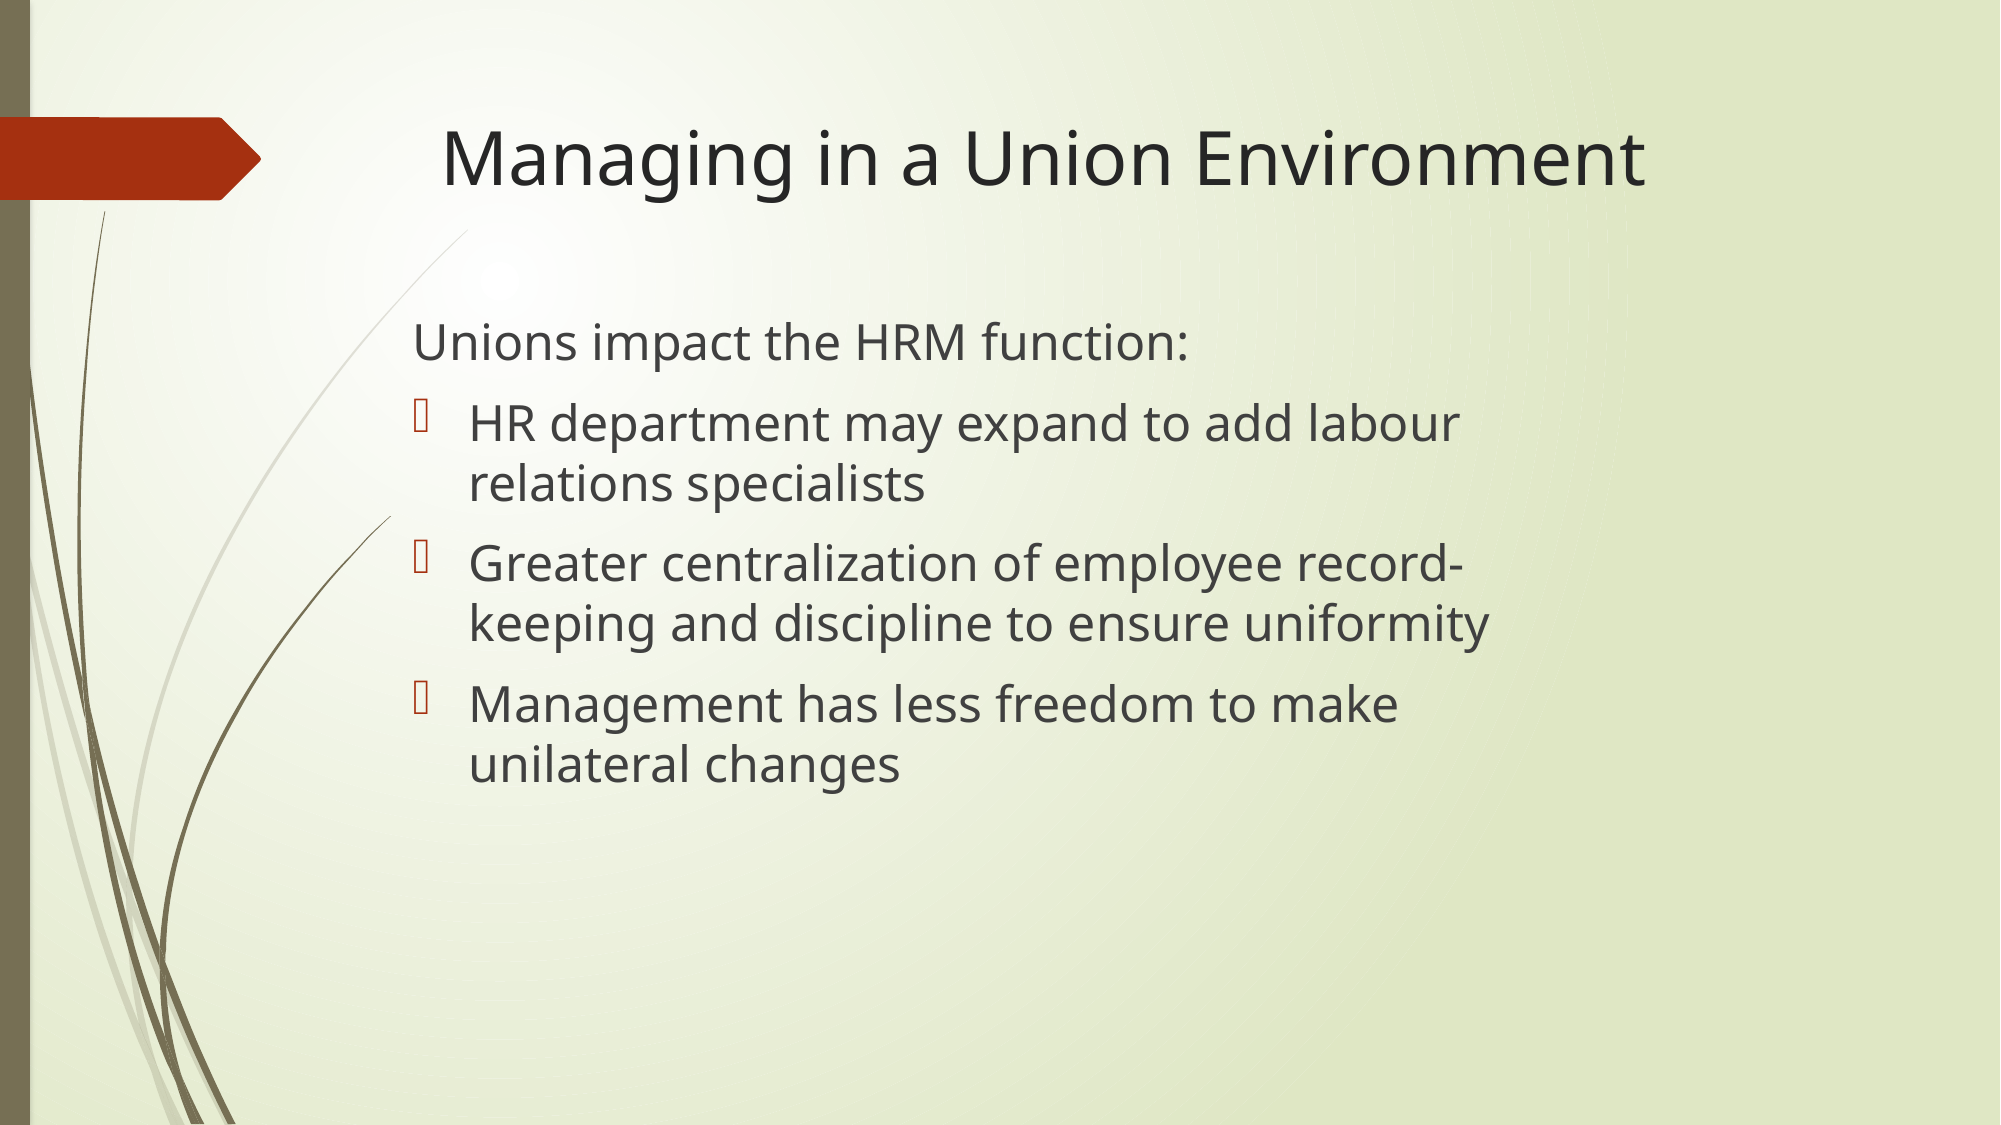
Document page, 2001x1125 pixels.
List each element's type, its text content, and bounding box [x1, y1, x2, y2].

list Unions impact the HRM function: HR department may expand to add labour relations specialists Greater centralization of employee record-keeping and discipline to ensure uniformity Management has less freedom to make unilateral changes [397, 302, 1636, 1003]
title Managing in a Union Environment [425, 102, 1888, 313]
